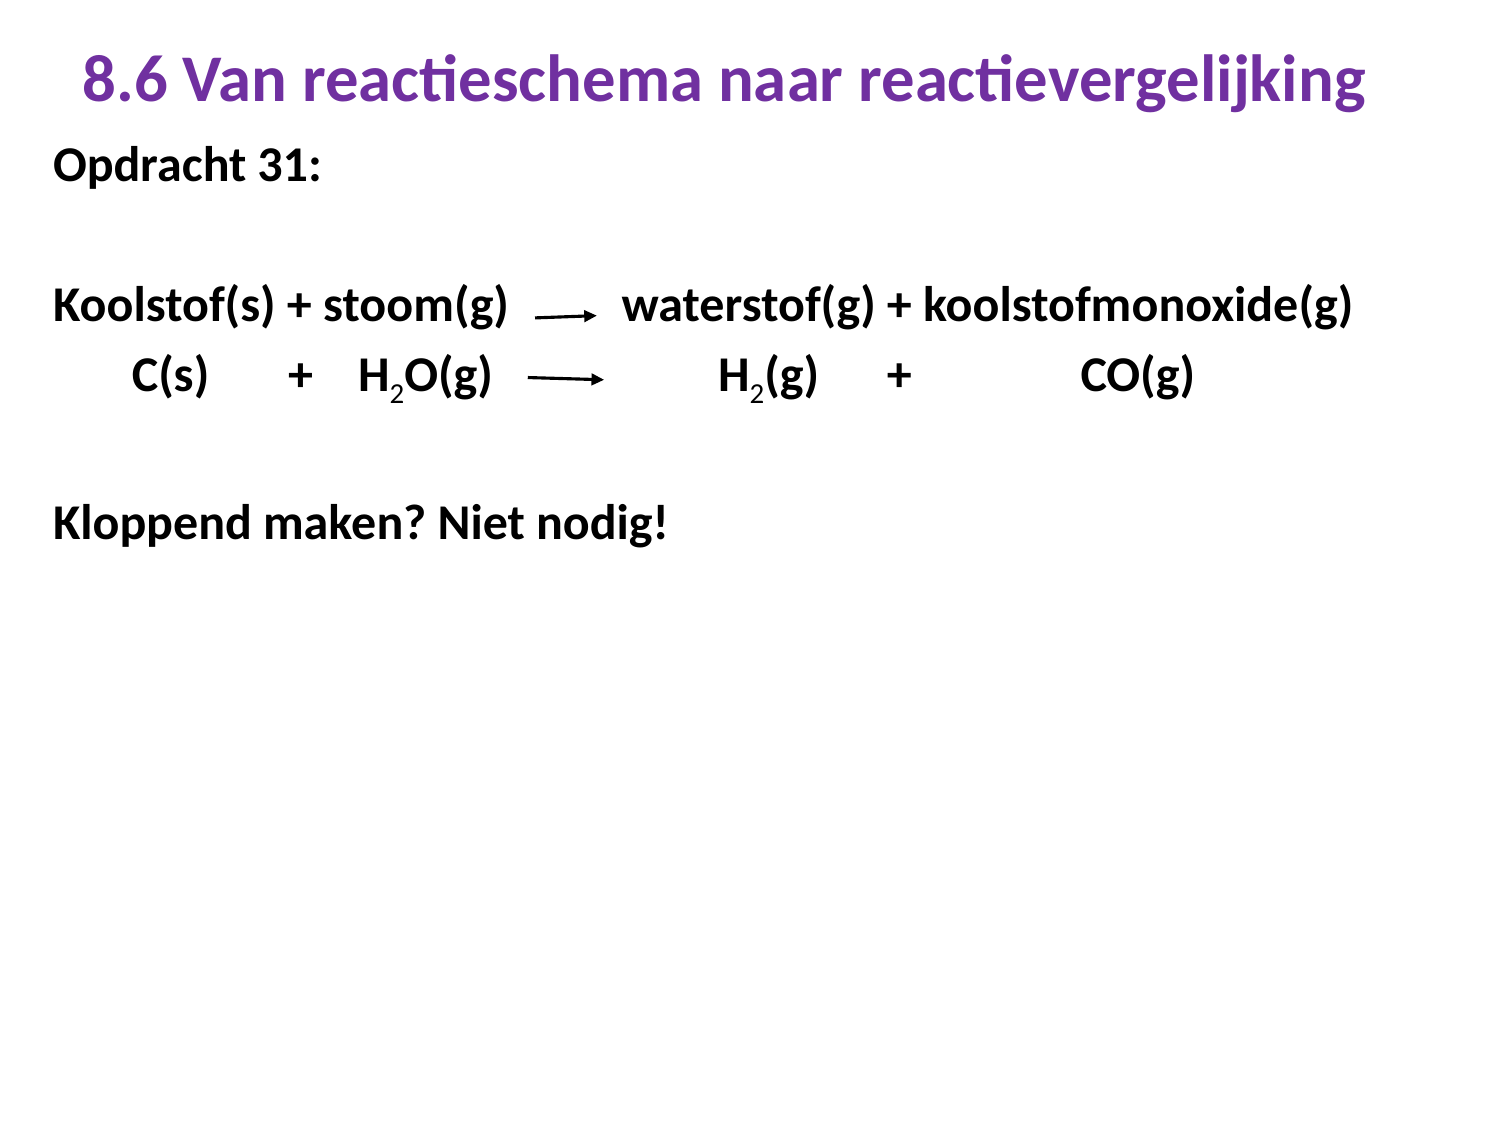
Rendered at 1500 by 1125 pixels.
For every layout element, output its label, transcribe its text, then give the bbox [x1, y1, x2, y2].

list Opdracht 31: Koolstof(s) + stoom(g) waterstof(g) + koolstofmonoxide(g) C(s) + H2O(g) H2(g) + CO(g) Kloppend maken? Niet nodig! [37, 123, 1500, 1064]
title 8.6 Van reactieschema naar reactievergelijking [67, 26, 1466, 123]
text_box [534, 315, 597, 319]
